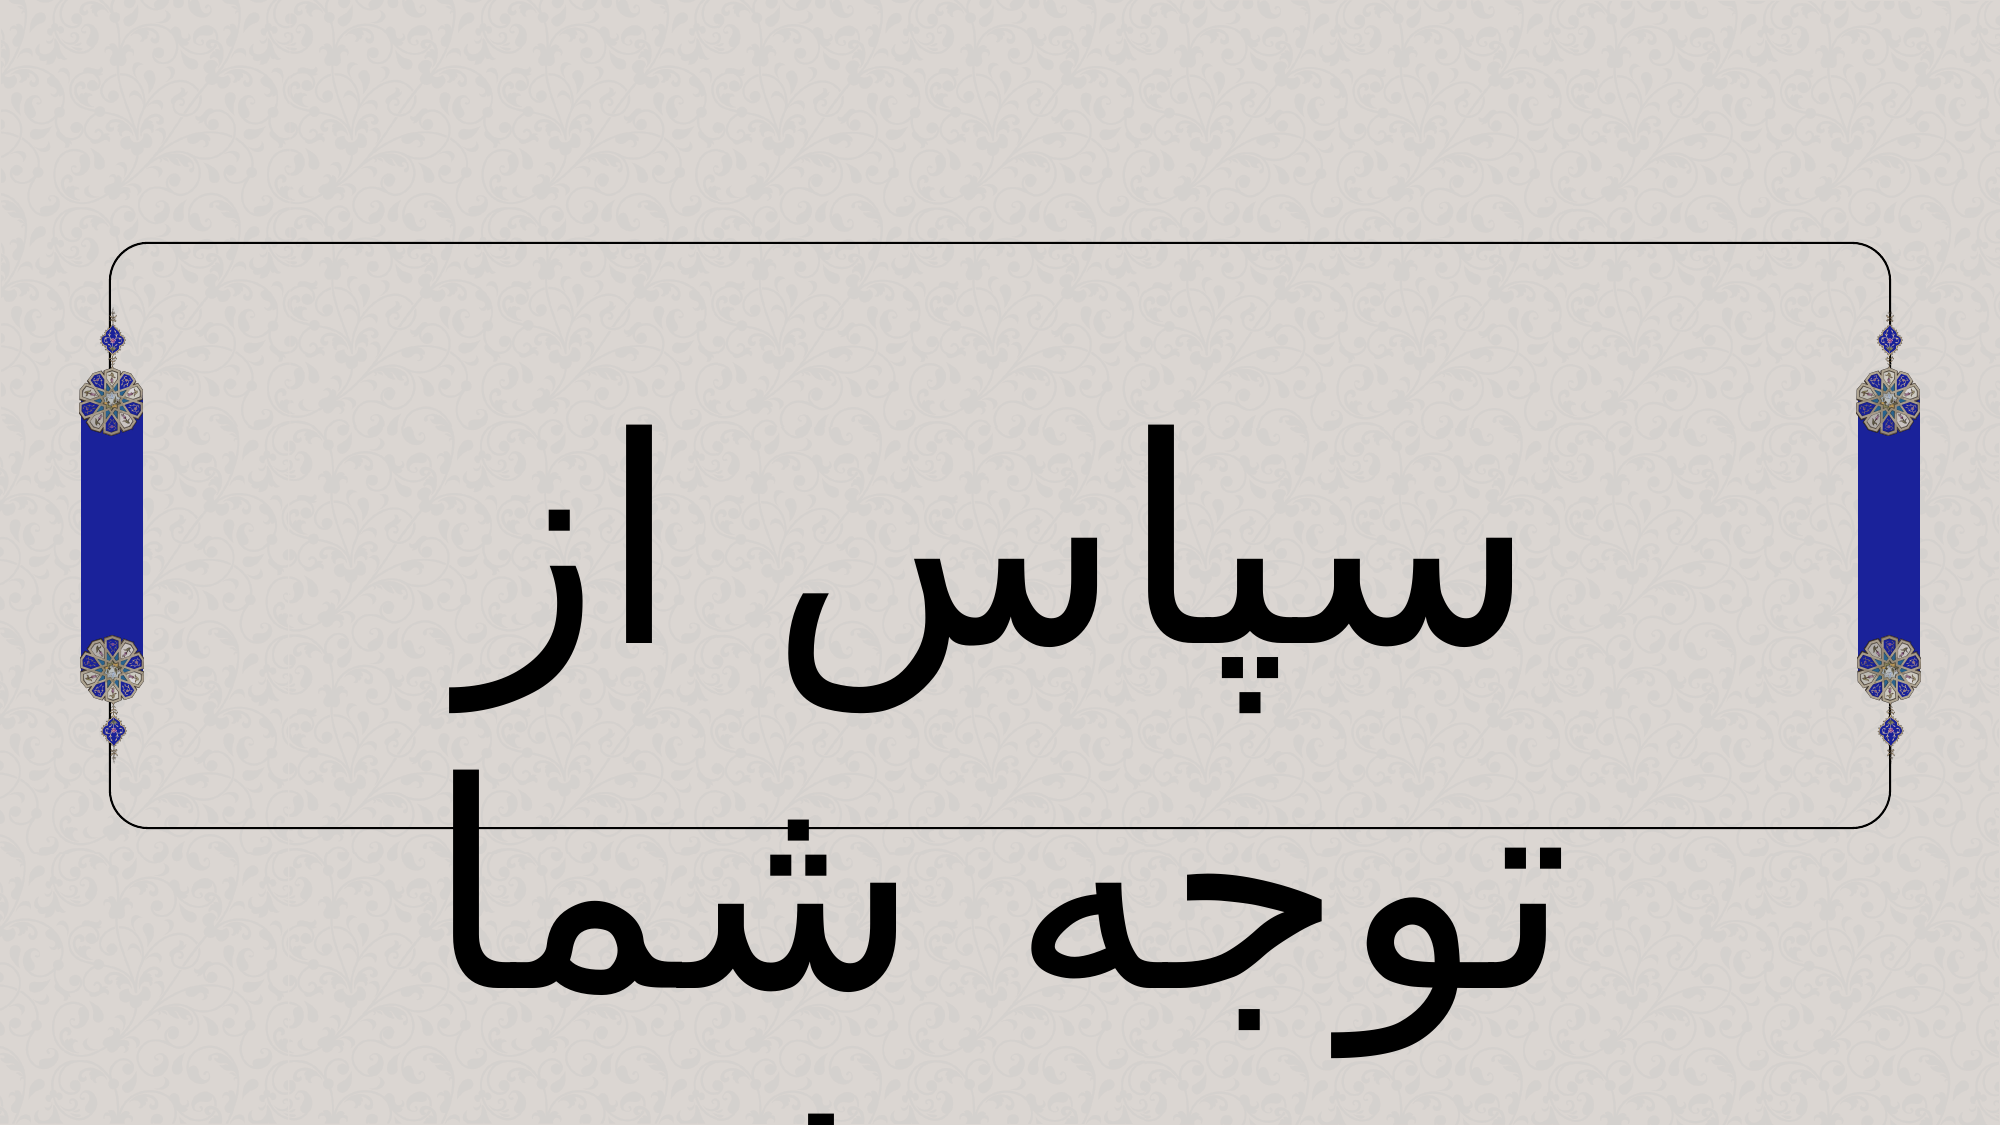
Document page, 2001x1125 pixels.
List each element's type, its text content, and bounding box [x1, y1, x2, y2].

picture [1857, 635, 1921, 764]
picture [80, 635, 144, 764]
text_box سپاس از توجه شما عزیزان [144, 348, 1856, 1125]
picture [79, 307, 143, 436]
picture [1856, 307, 1920, 436]
